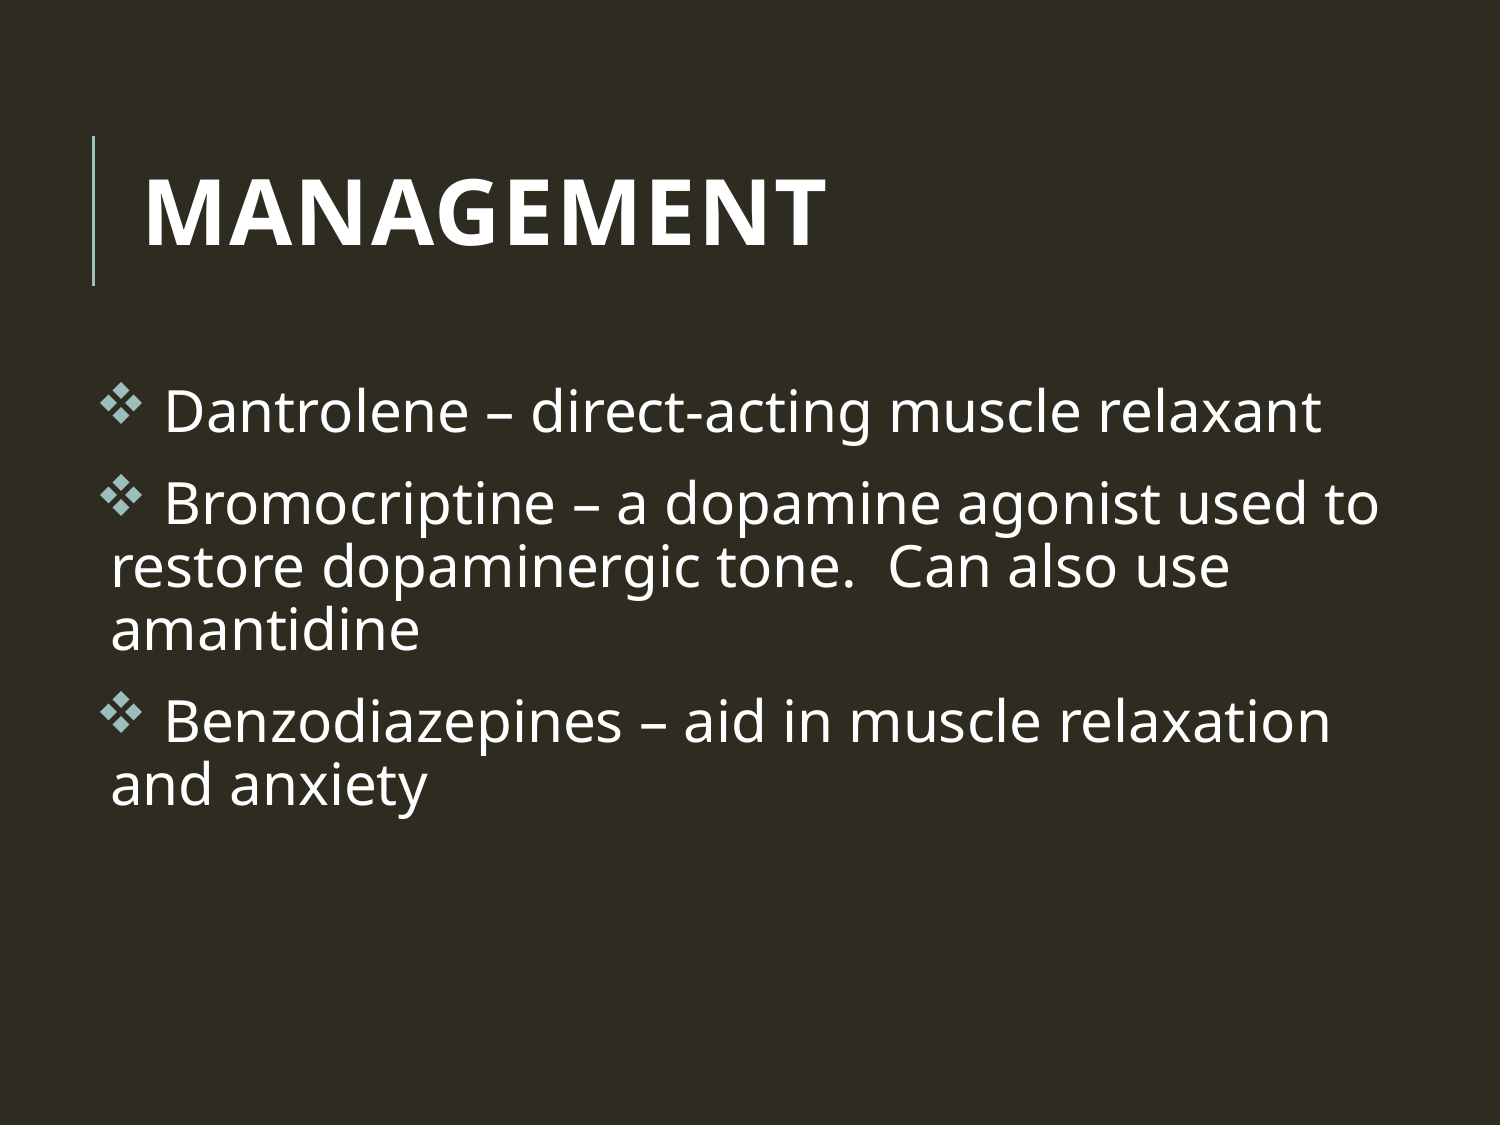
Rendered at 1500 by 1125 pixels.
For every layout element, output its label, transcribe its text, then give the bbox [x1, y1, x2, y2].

title Management [126, 96, 1322, 342]
list Dantrolene – direct-acting muscle relaxant Bromocriptine – a dopamine agonist used to restore dopaminergic tone. Can also use amantidine Benzodiazepines – aid in muscle relaxation and anxiety [87, 375, 1438, 1035]
